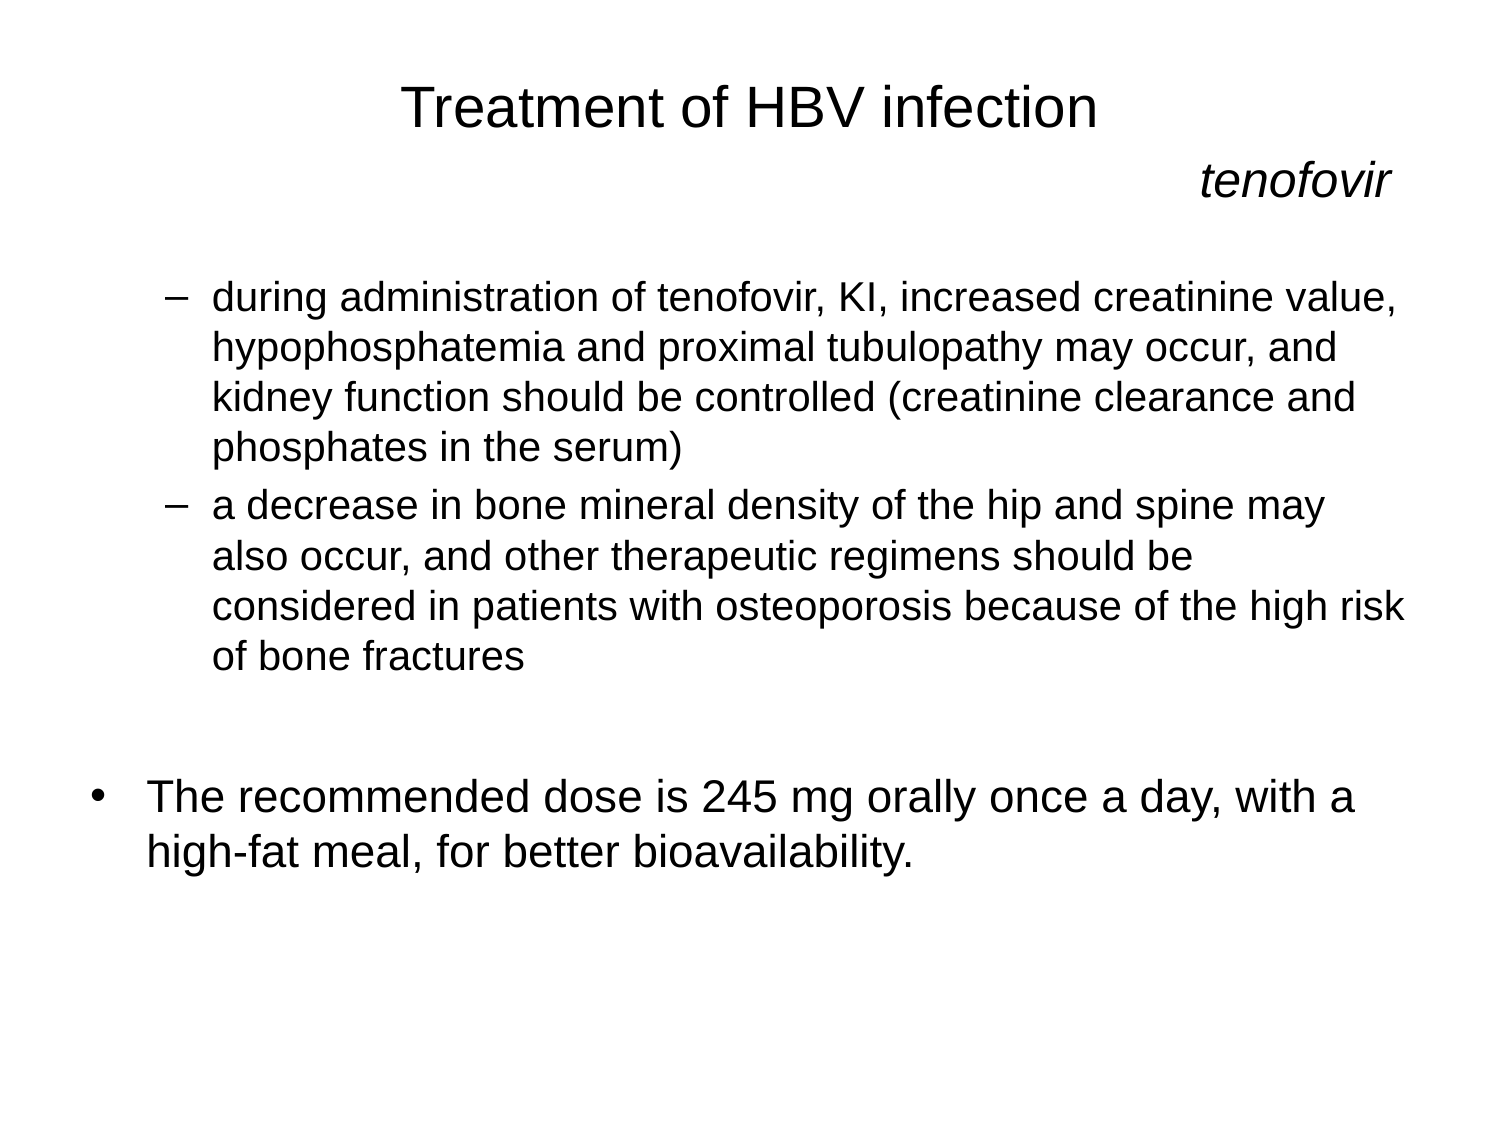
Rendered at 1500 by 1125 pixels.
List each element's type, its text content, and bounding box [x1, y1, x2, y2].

title Treatment of HBV infection tenofovir [75, 45, 1425, 233]
list during administration of tenofovir, KI, increased creatinine value, hypophosphatemia and proximal tubulopathy may occur, and kidney function should be controlled (creatinine clearance and phosphates in the serum) a decrease in bone mineral density of the hip and spine may also occur, and other therapeutic regimens should be considered in patients with osteoporosis because of the high risk of bone fractures The recommended dose is 245 mg orally once a day, with a high-fat meal, for better bioavailability. [75, 262, 1425, 1005]
